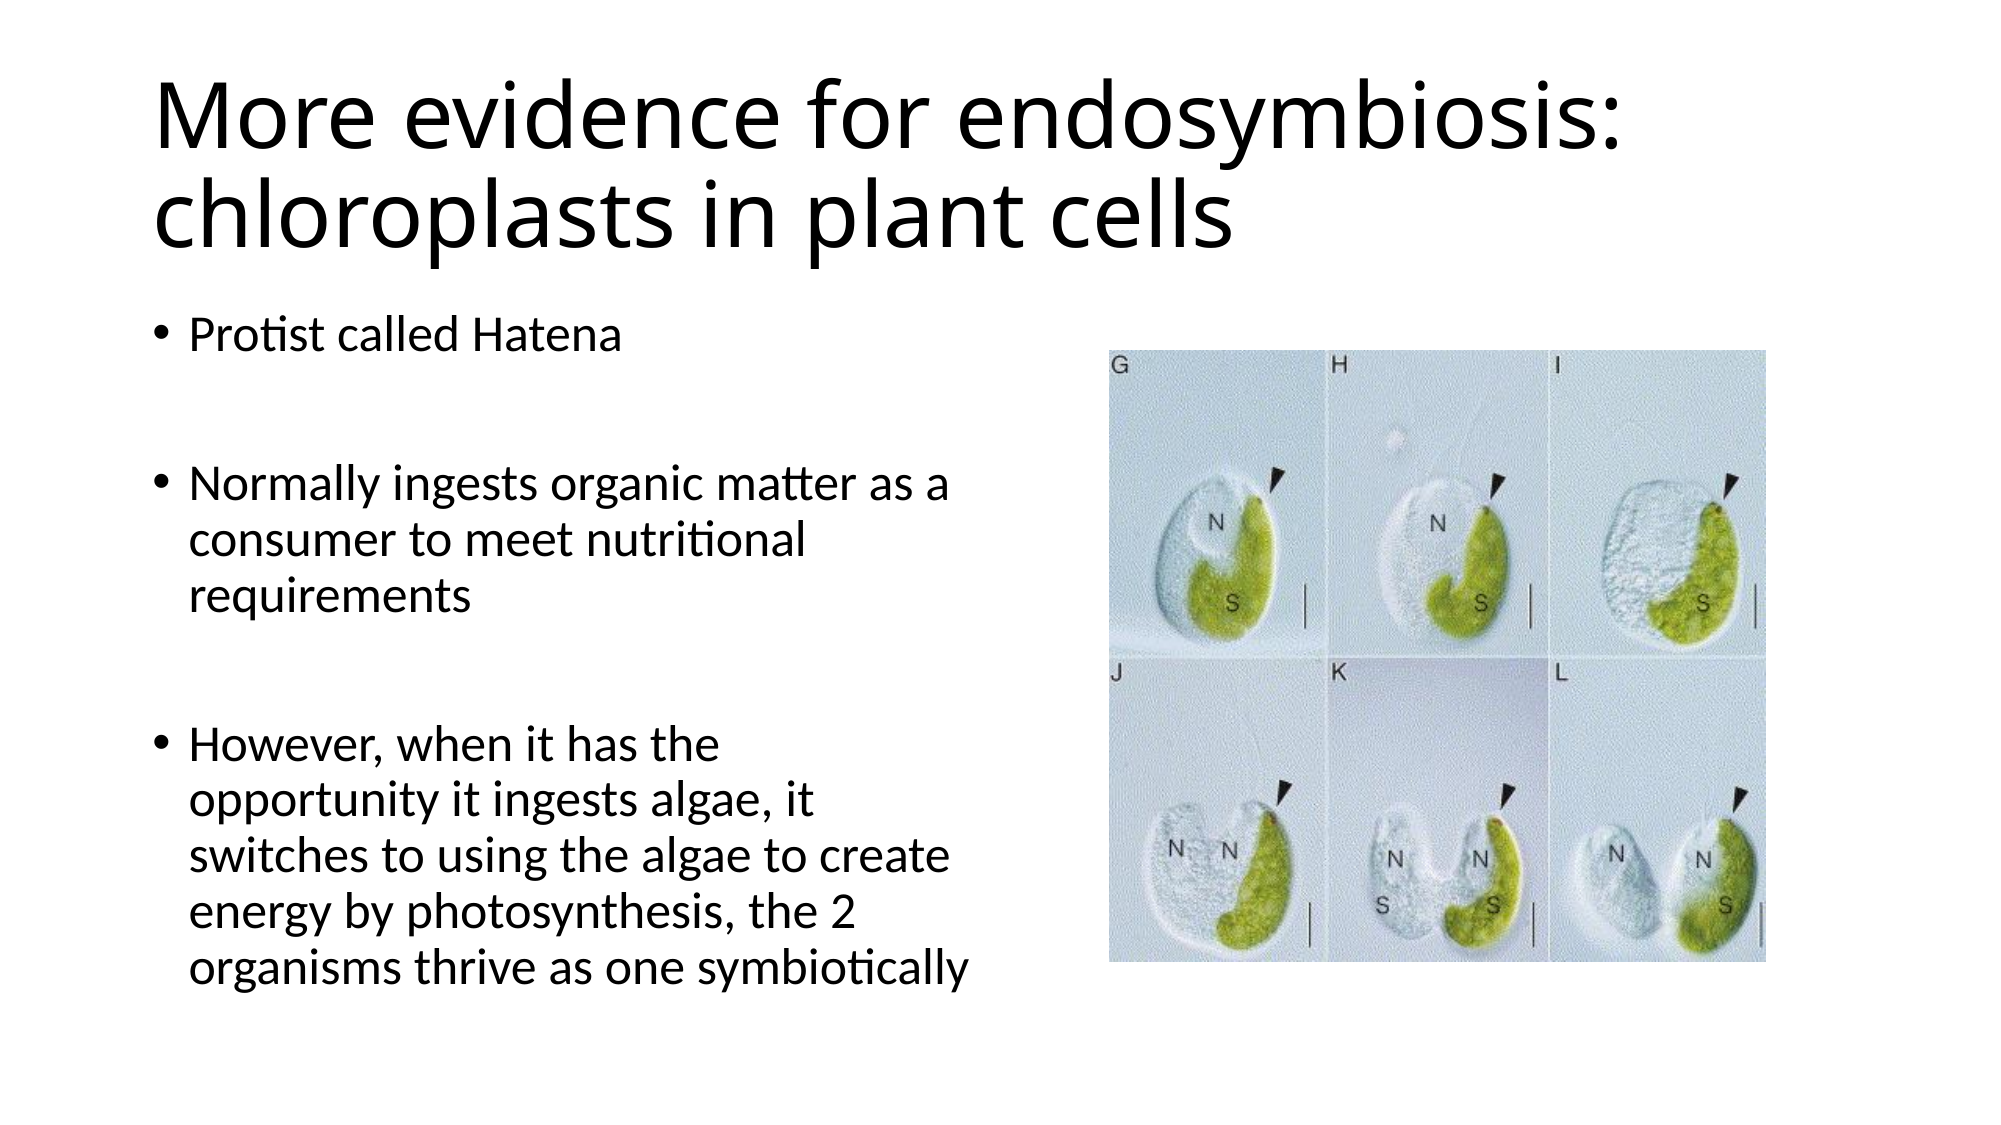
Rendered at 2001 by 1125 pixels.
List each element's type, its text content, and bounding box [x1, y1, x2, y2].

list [1109, 350, 1766, 962]
title More evidence for endosymbiosis: chloroplasts in plant cells [137, 59, 1863, 278]
list Protist called Hatena Normally ingests organic matter as a consumer to meet nutritional requirements However, when it has the opportunity it ingests algae, it switches to using the algae to create energy by photosynthesis, the 2 organisms thrive as one symbiotically [137, 299, 988, 1014]
